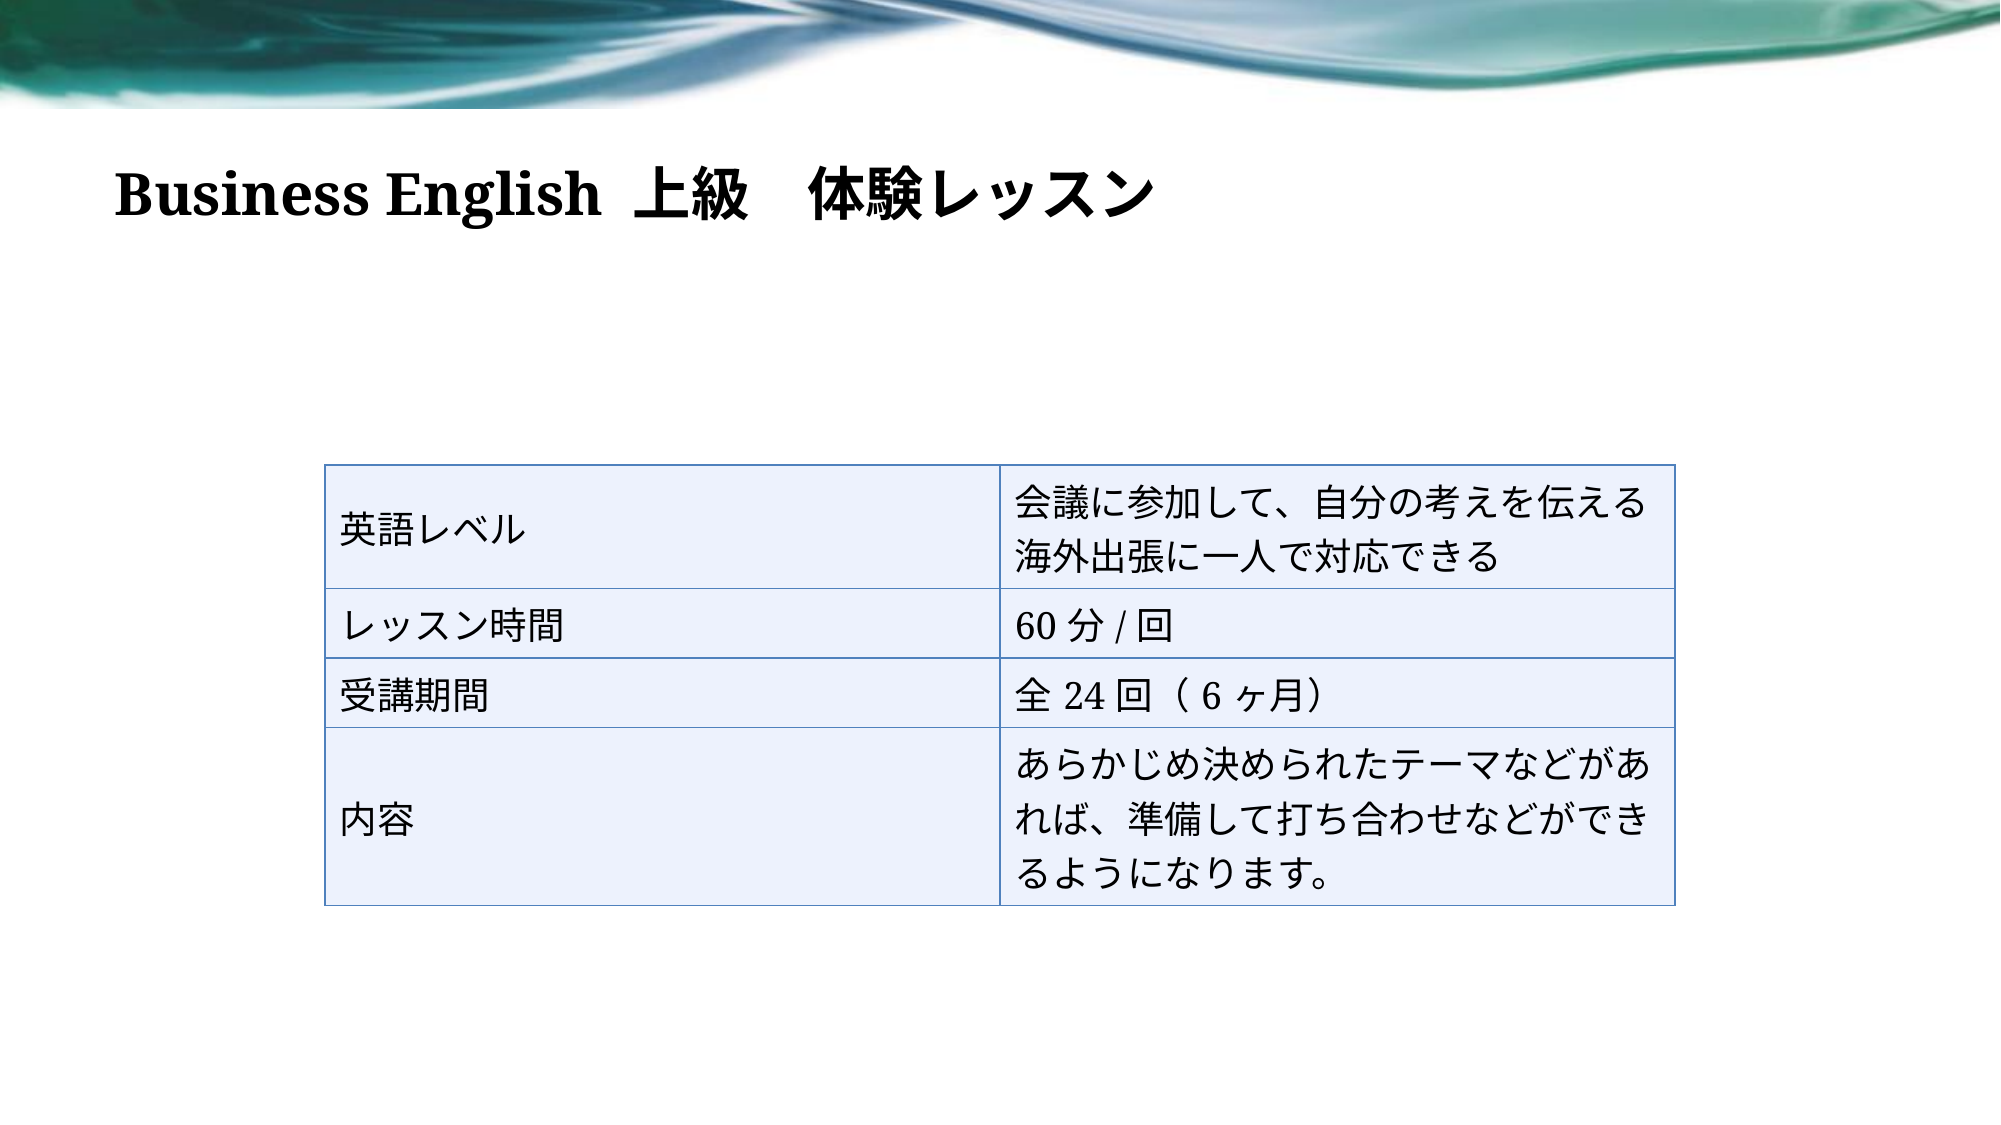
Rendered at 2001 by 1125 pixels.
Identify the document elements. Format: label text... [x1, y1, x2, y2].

table_cell 内容 [326, 728, 999, 905]
table_cell あらかじめ決められたテーマなどがあれば、準備して打ち合わせなどができるようになります。 [1001, 728, 1674, 905]
table_cell 受講期間 [326, 659, 999, 727]
table_cell 全24回（6ヶ月） [1001, 659, 1674, 727]
table_cell 60分/回 [1001, 589, 1674, 657]
title Business English 上級 体験レッスン [99, 149, 1900, 300]
table_header 英語レベル [326, 466, 999, 588]
table_cell レッスン時間 [326, 589, 999, 657]
table_header 会議に参加して、自分の考えを伝える 海外出張に一人で対応できる [1001, 466, 1674, 588]
picture [0, 0, 2000, 109]
